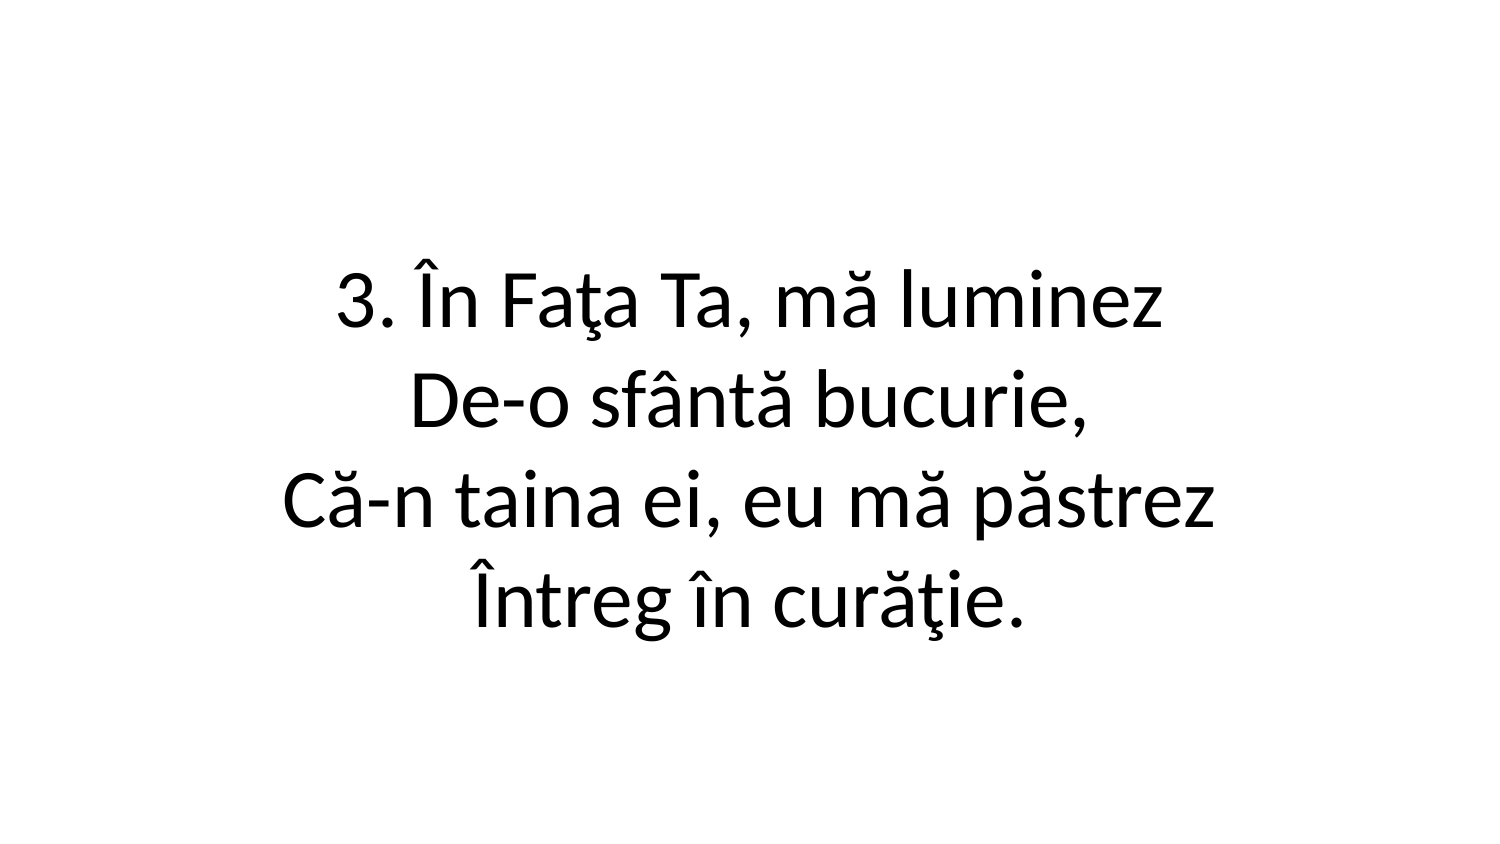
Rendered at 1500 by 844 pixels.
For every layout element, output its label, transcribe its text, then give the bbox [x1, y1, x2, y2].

text_box 3. În Faţa Ta, mă luminez De-o sfântă bucurie, Că-n taina ei, eu mă păstrez Întreg în curăţie. [267, 192, 1233, 652]
